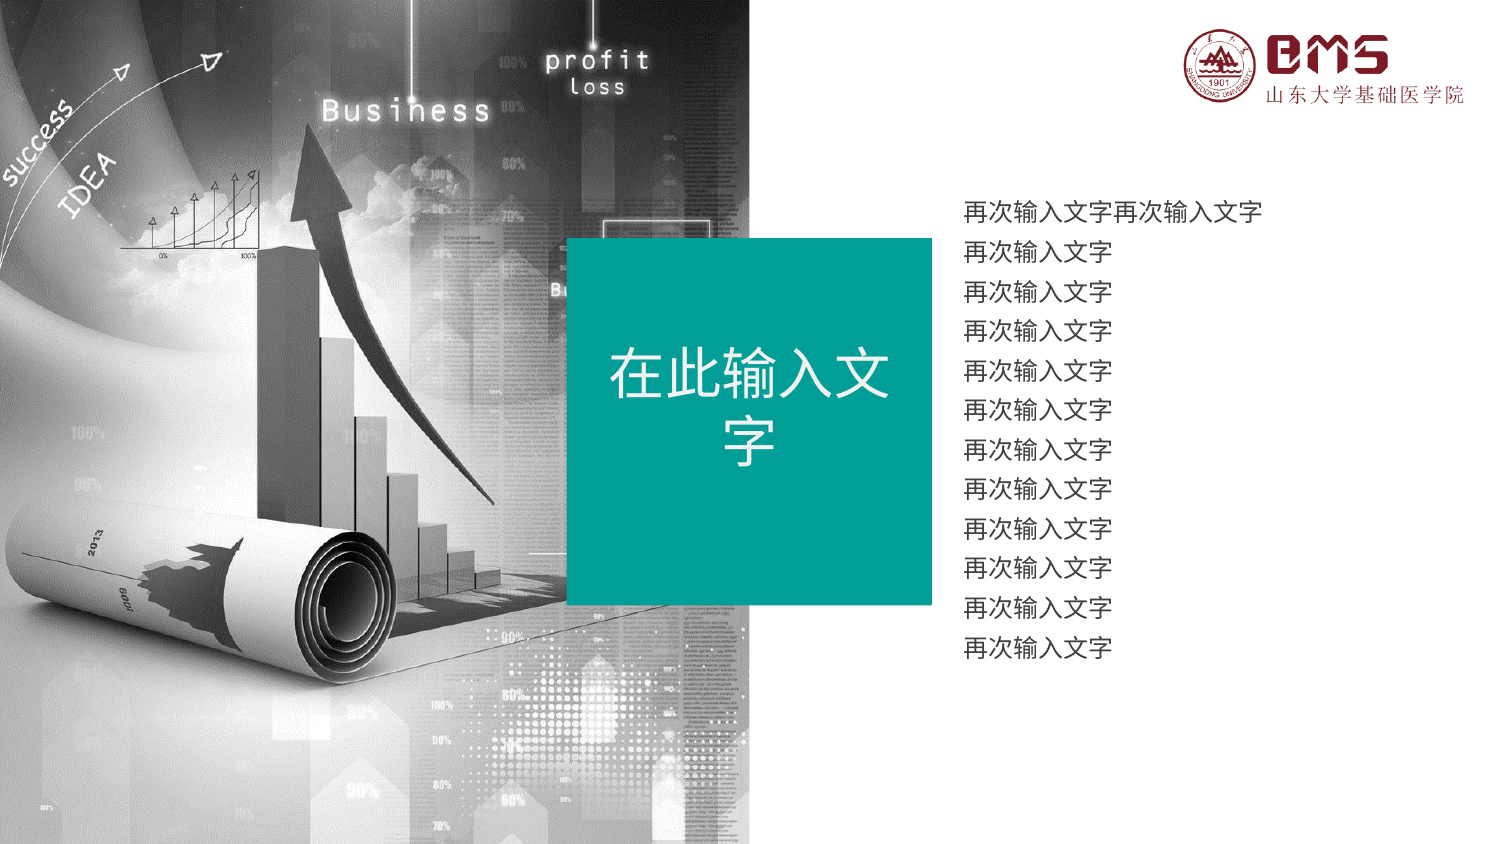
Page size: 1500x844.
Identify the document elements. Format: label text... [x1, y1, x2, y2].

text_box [566, 237, 933, 606]
text_box 再次输入文字再次输入文字 再次输入文字 再次输入文字 再次输入文字 再次输入文字 再次输入文字 再次输入文字 再次输入文字 再次输入文字 再次输入文字 再次输入文字 再次输入文字 [952, 181, 1275, 708]
picture [1163, 11, 1500, 140]
text_box [0, 0, 750, 844]
